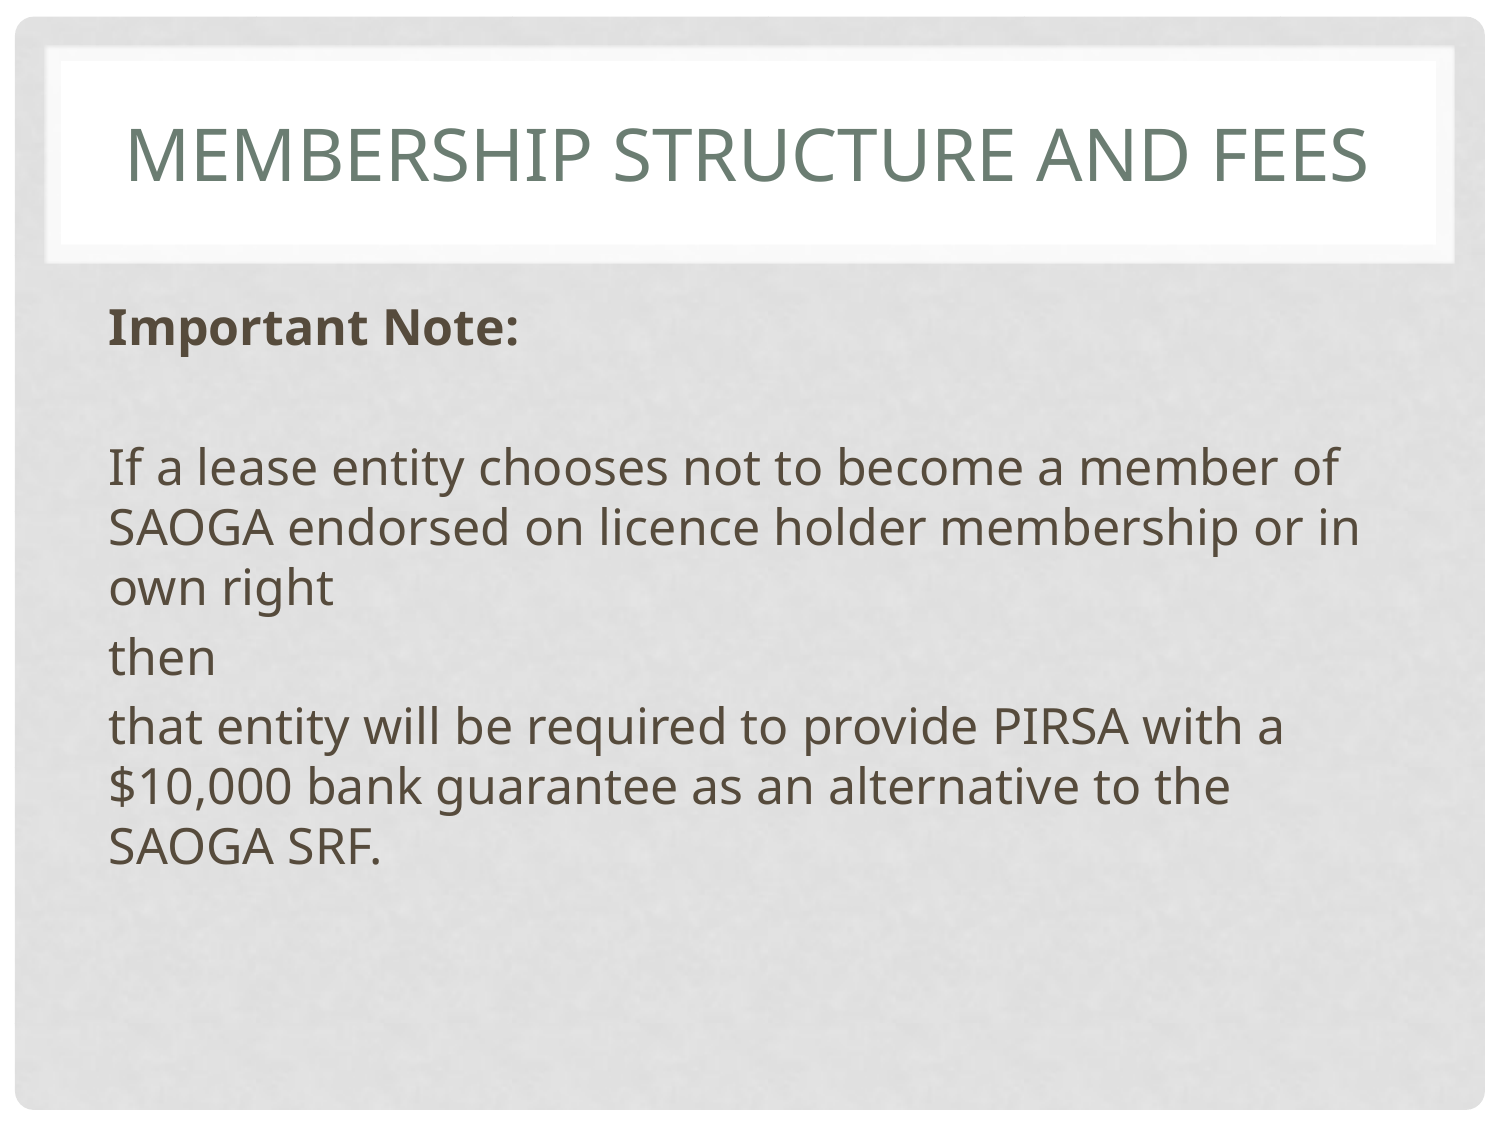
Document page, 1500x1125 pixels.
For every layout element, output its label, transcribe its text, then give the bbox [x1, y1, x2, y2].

list Important Note: If a lease entity chooses not to become a member of SAOGA endorsed on licence holder membership or in own right then that entity will be required to provide PIRSA with a $10,000 bank guarantee as an alternative to the SAOGA SRF. [75, 287, 1425, 1005]
title Membership structure and fees [69, 66, 1425, 238]
